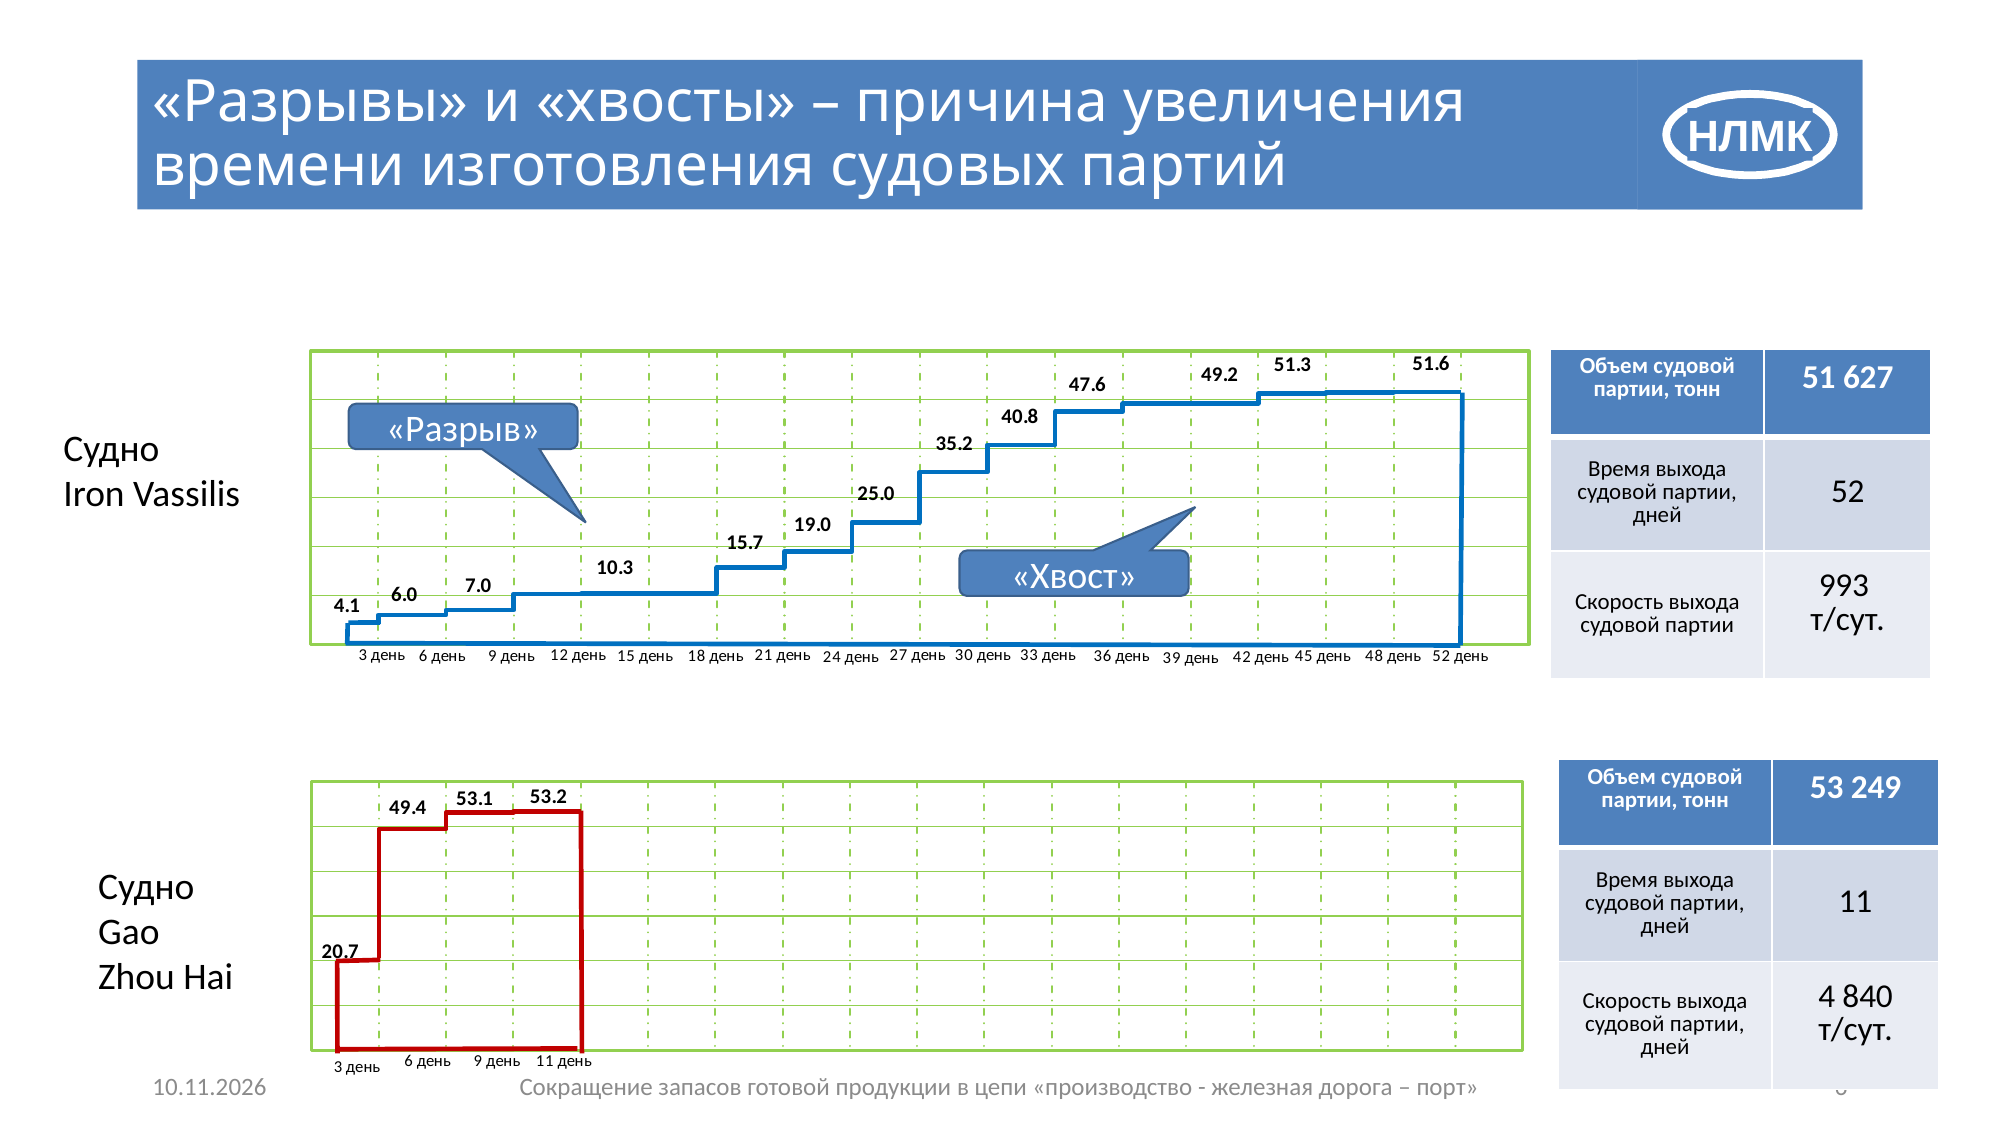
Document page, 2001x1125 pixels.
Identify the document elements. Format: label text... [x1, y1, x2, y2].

slide_number 6 [1412, 1068, 1863, 1103]
table_cell Время выхода судовой партии, дней [1559, 850, 1771, 961]
table_header Объем судовой партии, тонн [1559, 760, 1771, 845]
table_cell Время выхода судовой партии, дней [1551, 440, 1763, 550]
table_cell Скорость выхода судовой партии, дней [1559, 962, 1771, 1089]
table_cell 11 [1773, 850, 1938, 961]
text_box Судно Gao Zhou Hai [83, 854, 257, 1005]
chart [288, 775, 1530, 1086]
table_cell Скорость выхода судовой партии [1551, 552, 1763, 678]
chart [296, 339, 1535, 701]
table_cell 4 840 т/сут. [1773, 962, 1938, 1089]
text_box Судно Iron Vassilis [48, 416, 256, 522]
table_cell 993 т/сут. [1765, 552, 1930, 678]
table_header Объем судовой партии, тонн [1551, 350, 1763, 434]
footer Сокращение запасов готовой продукции в цепи «производство - железная дорога – порт» [588, 1086, 1412, 1103]
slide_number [137, 1068, 588, 1103]
title «Разрывы» и «хвосты» – причина увеличения времени изготовления судовых партий [137, 59, 1638, 210]
table_cell 52 [1765, 440, 1930, 550]
table_header 51 627 [1765, 350, 1930, 434]
table_header 53 249 [1773, 760, 1938, 845]
